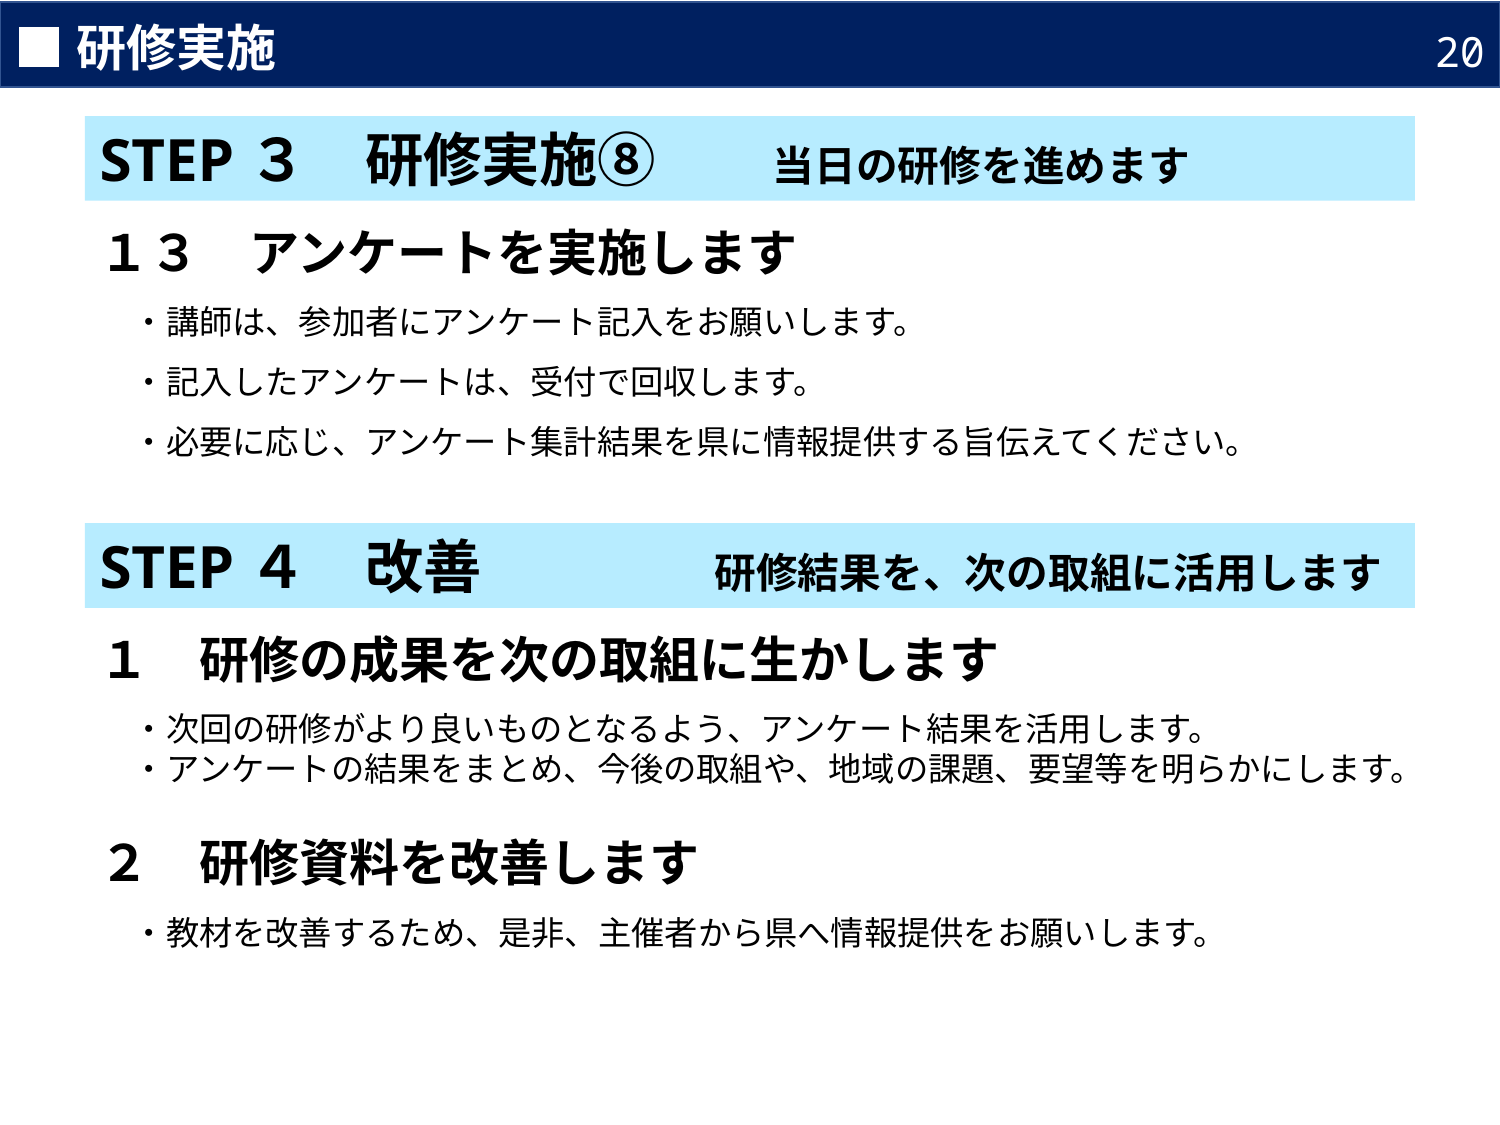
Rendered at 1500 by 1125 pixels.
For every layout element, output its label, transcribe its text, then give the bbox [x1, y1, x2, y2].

text_box ■研修実施 [0, 9, 1500, 84]
text_box [0, 84, 1500, 88]
text_box STEP３ 研修実施⑧ 当日の研修を進めます [84, 116, 1415, 201]
slide_number 20 [1162, 24, 1500, 85]
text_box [84, 523, 1415, 1002]
text_box １３ アンケートを実施します ・講師は、参加者にアンケート記入をお願いします。 ・記入したアンケートは、受付で回収します。 ・必要に応じ、アンケート集計結果を県に情報提供する旨伝えてください。 [84, 213, 1415, 469]
text_box [0, 1, 1500, 9]
